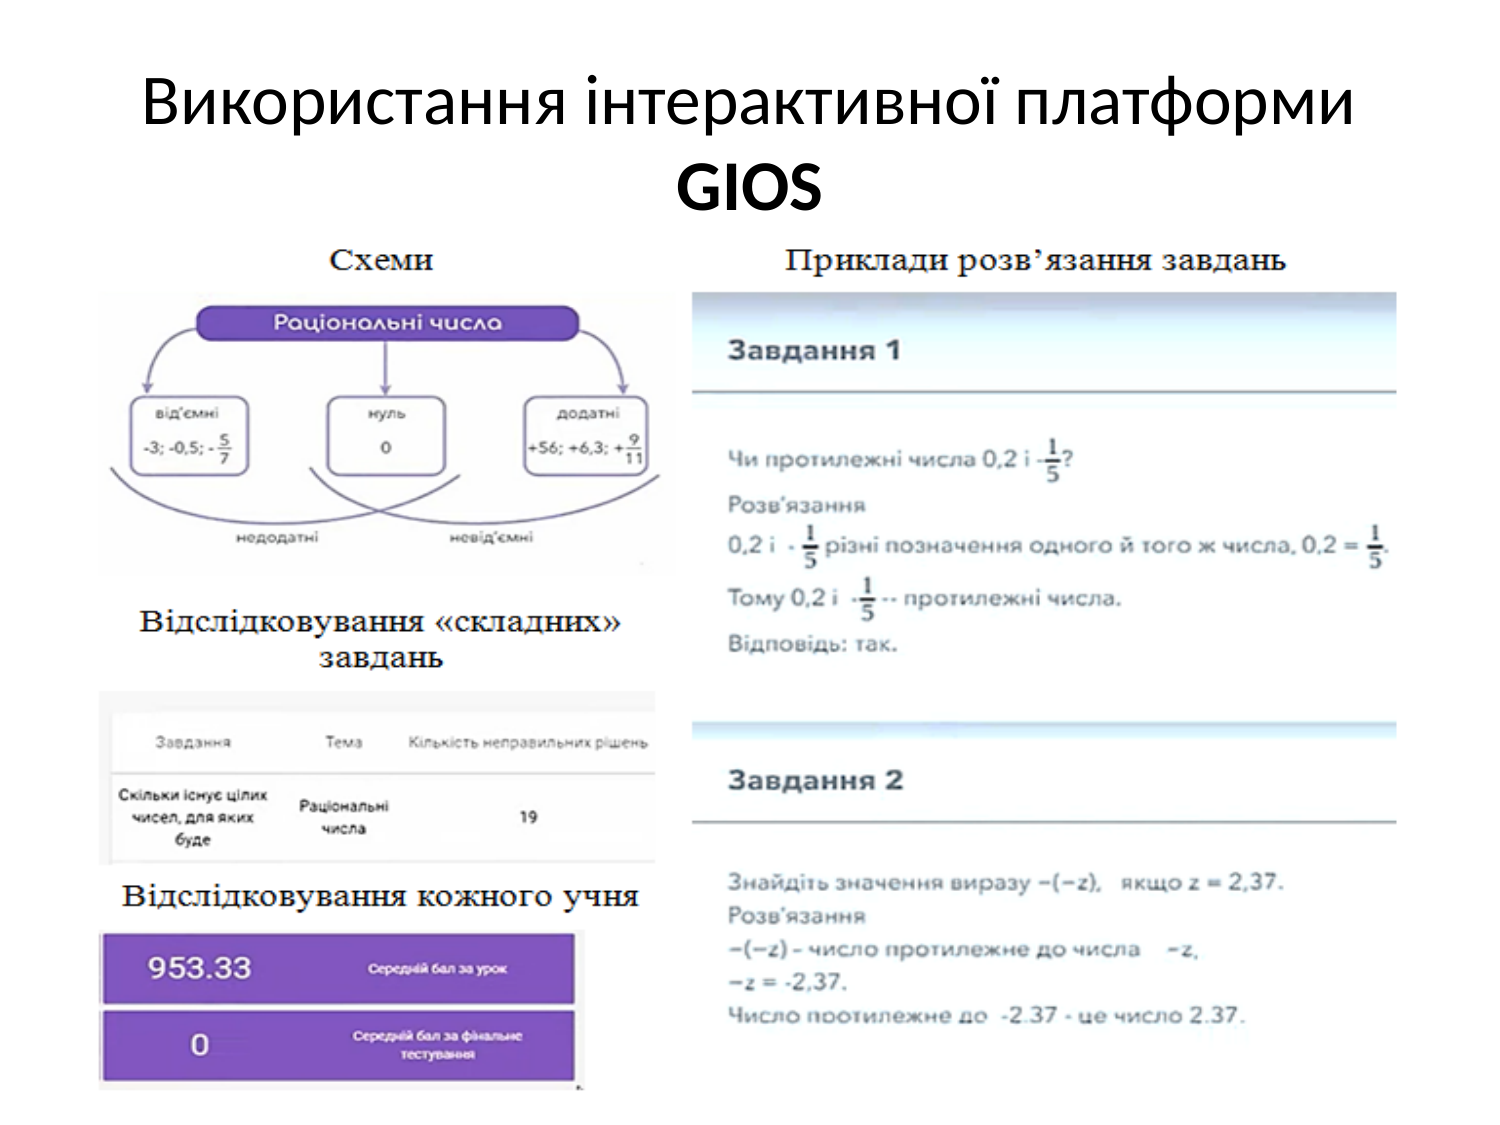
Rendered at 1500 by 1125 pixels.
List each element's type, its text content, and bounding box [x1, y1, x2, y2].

title Використання інтерактивної платформи GIOS [75, 45, 1425, 233]
picture [76, 243, 1436, 1099]
